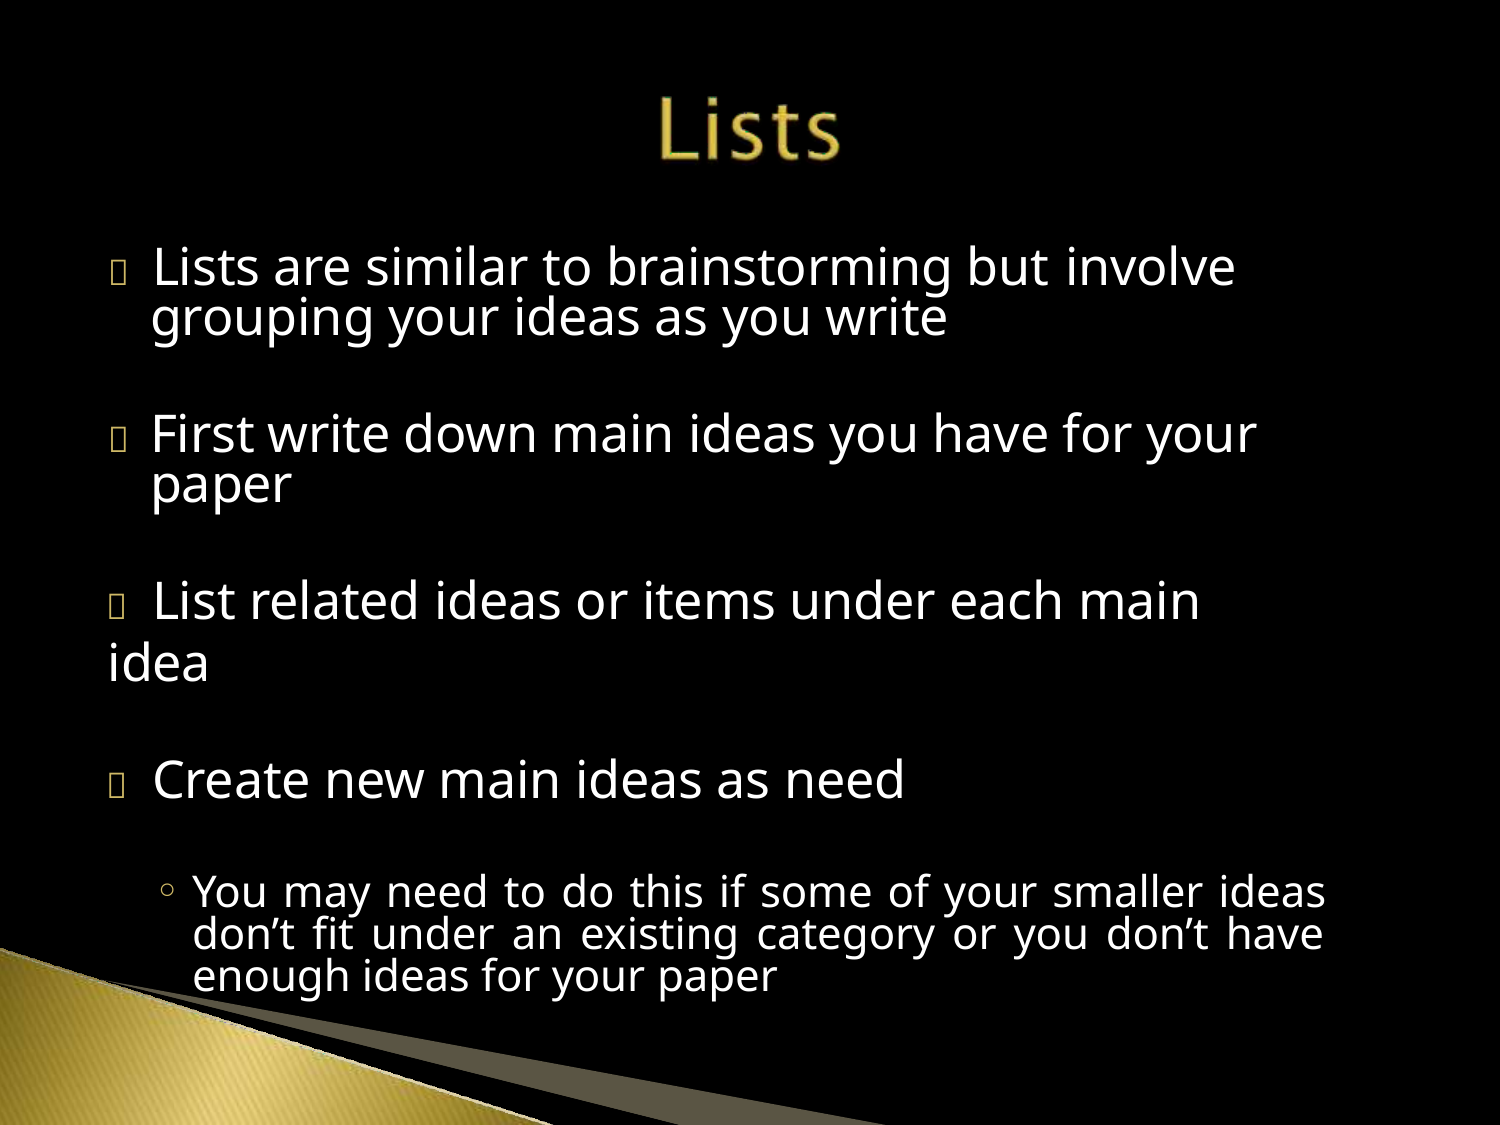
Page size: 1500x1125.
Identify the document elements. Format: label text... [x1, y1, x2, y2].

list grouping your ideas as you write  First write down main ideas you have for your paper  List related ideas or items under each main idea  Create new main ideas as need You may need to do this if some of your smaller ideas don’t fit under an existing category or you don’t have enough ideas for your paper [105, 281, 1366, 1001]
picture [0, 948, 558, 1125]
text_box [595, 56, 904, 200]
title  Lists are similar to brainstorming but involve [105, 231, 1286, 281]
